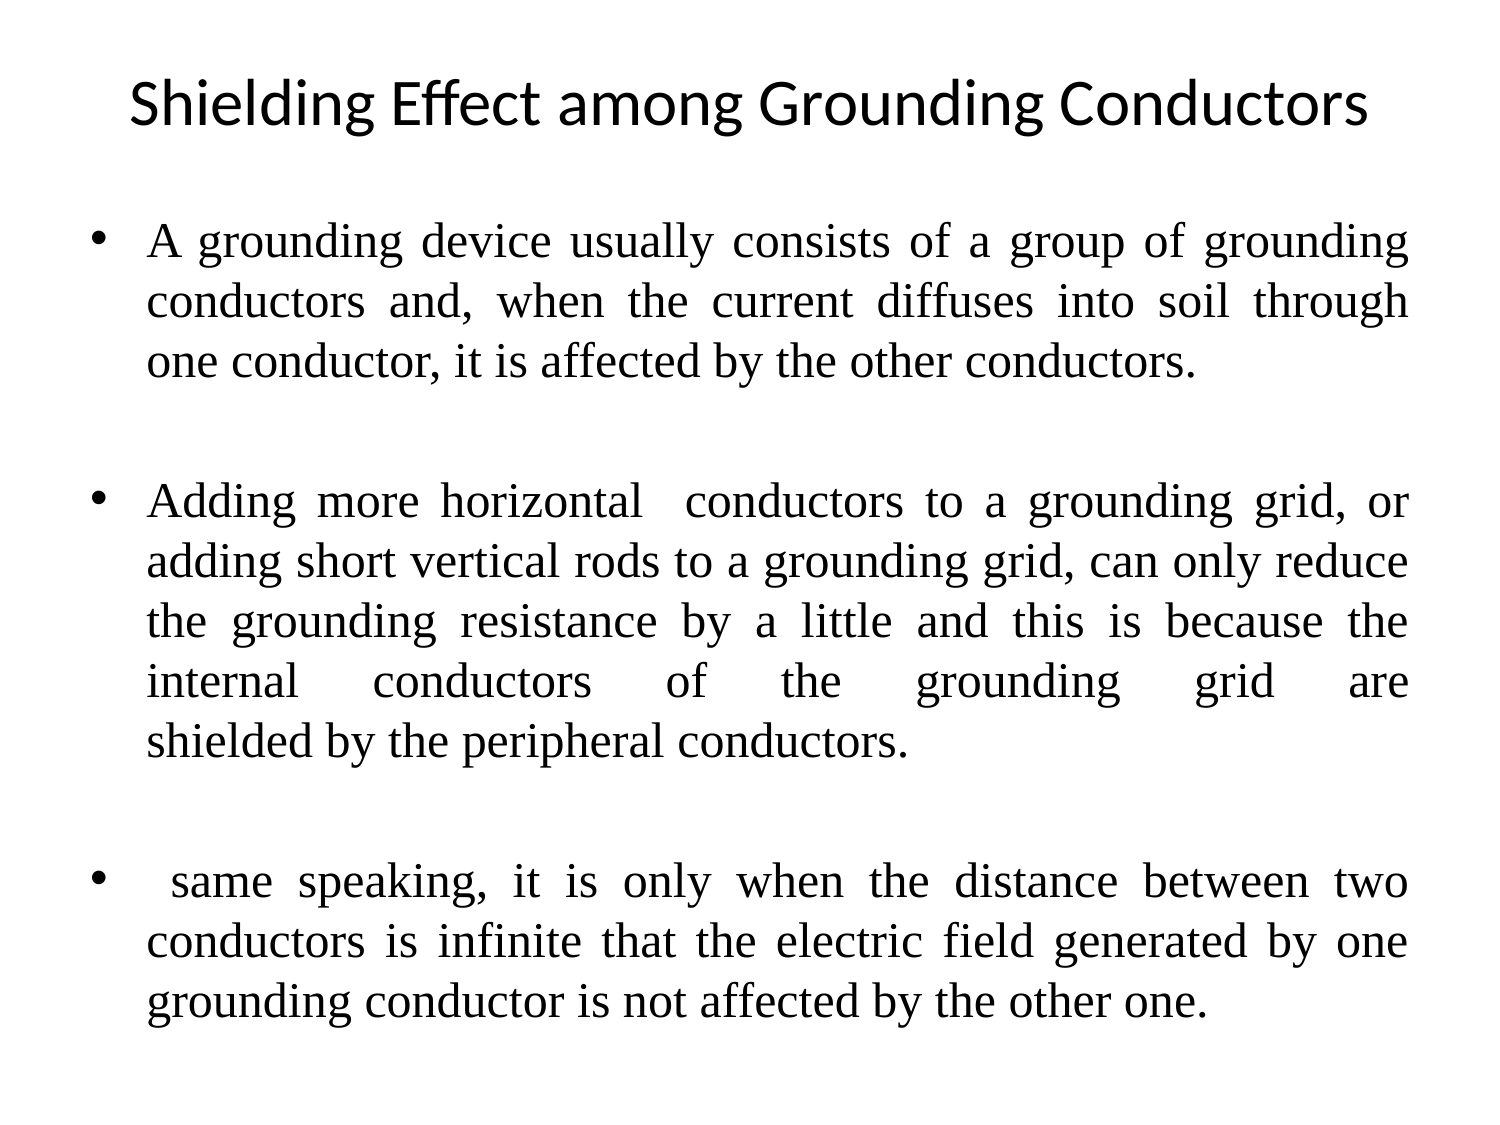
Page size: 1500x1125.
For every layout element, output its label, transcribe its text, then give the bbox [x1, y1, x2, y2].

list A grounding device usually consists of a group of grounding conductors and, when the current diffuses into soil through one conductor, it is affected by the other conductors. Adding more horizontal conductors to a grounding grid, or adding short vertical rods to a grounding grid, can only reduce the grounding resistance by a little and this is because the internal conductors of the grounding grid are shielded by the peripheral conductors. same speaking, it is only when the distance between two conductors is infinite that the electric field generated by one grounding conductor is not affected by the other one. [75, 200, 1425, 1005]
title Shielding Effect among Grounding Conductors [75, 45, 1425, 200]
